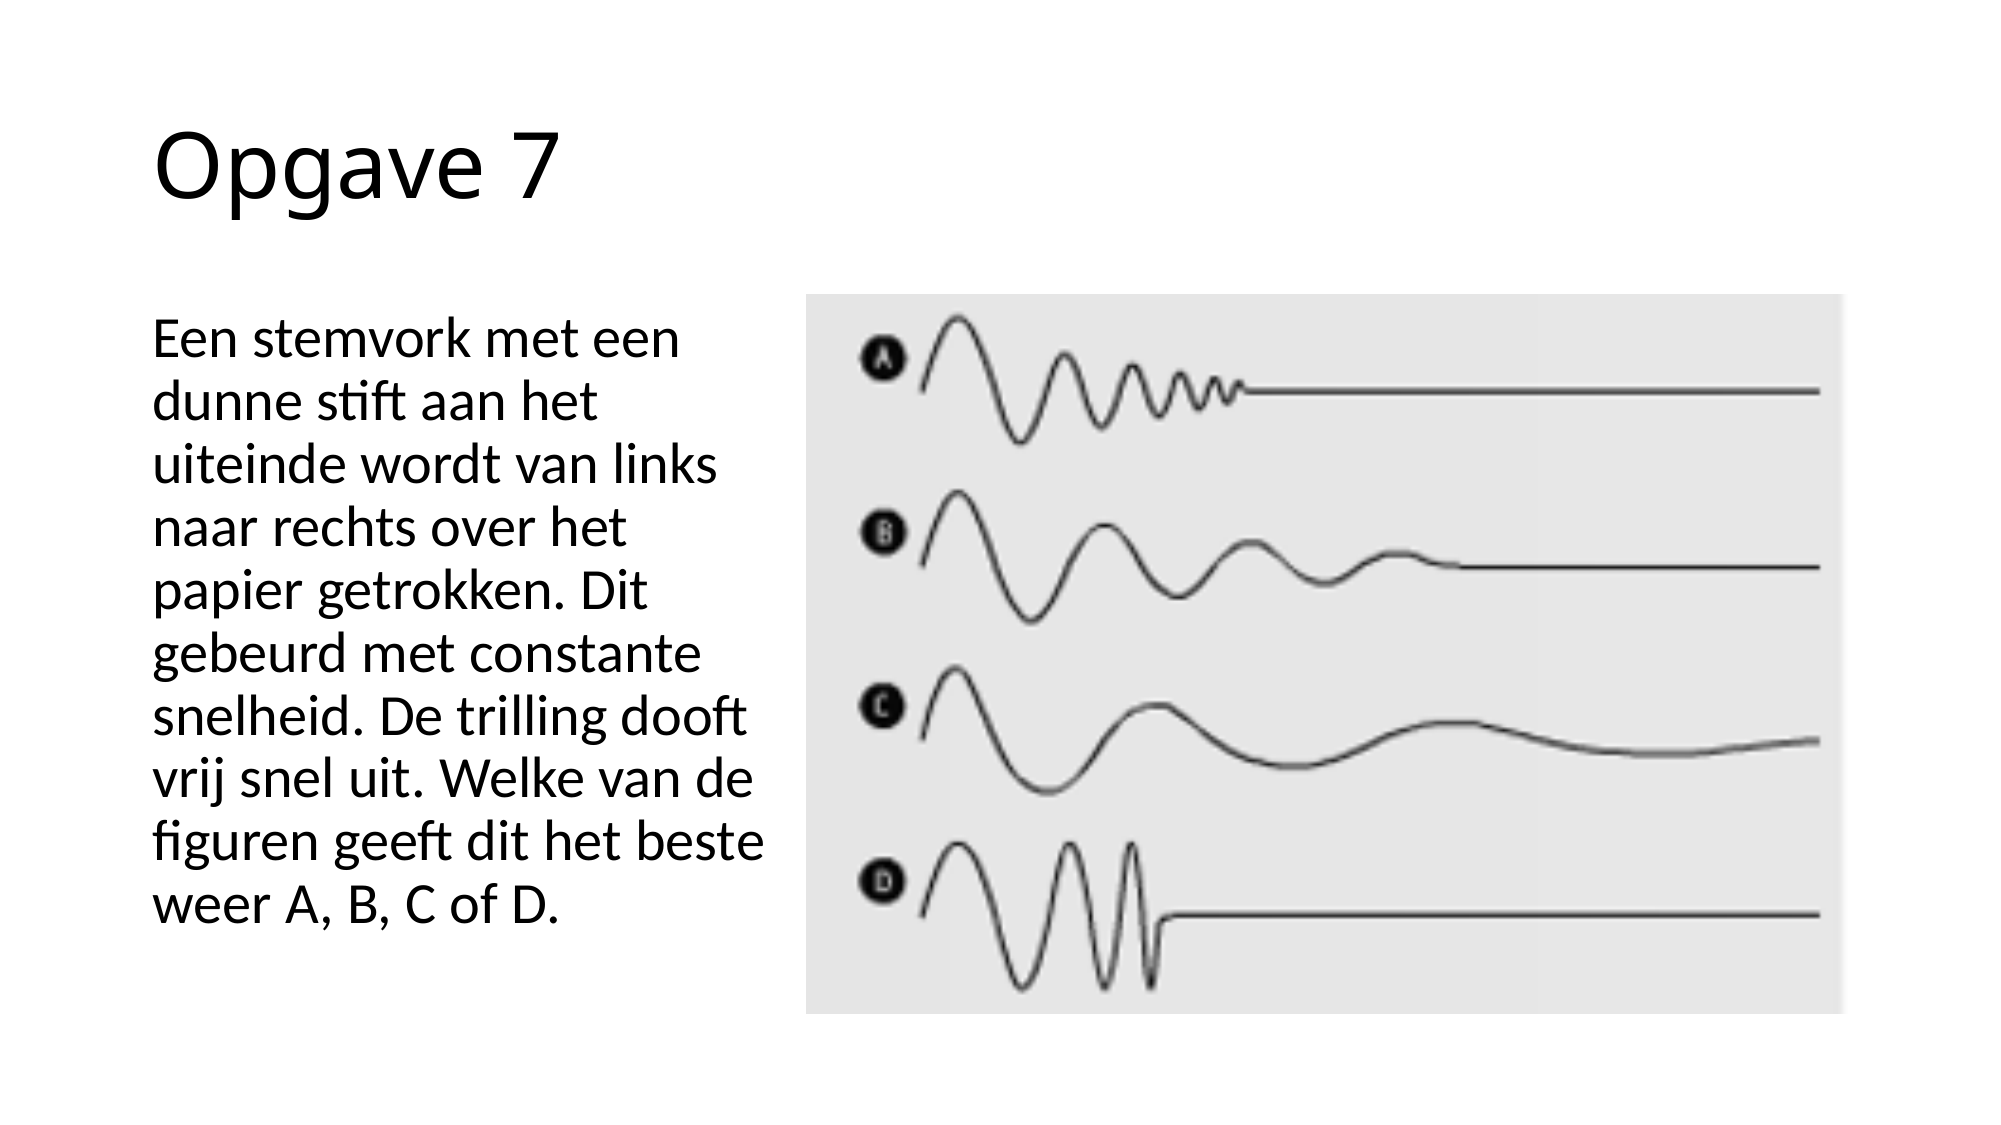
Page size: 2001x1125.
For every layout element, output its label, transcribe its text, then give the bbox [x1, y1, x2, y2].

list Een stemvork met een dunne stift aan het uiteinde wordt van links naar rechts over het papier getrokken. Dit gebeurd met constante snelheid. De trilling dooft vrij snel uit. Welke van de figuren geeft dit het beste weer A, B, C of D. [137, 299, 787, 1014]
picture [806, 294, 1863, 1014]
title Opgave 7 [137, 59, 1863, 278]
